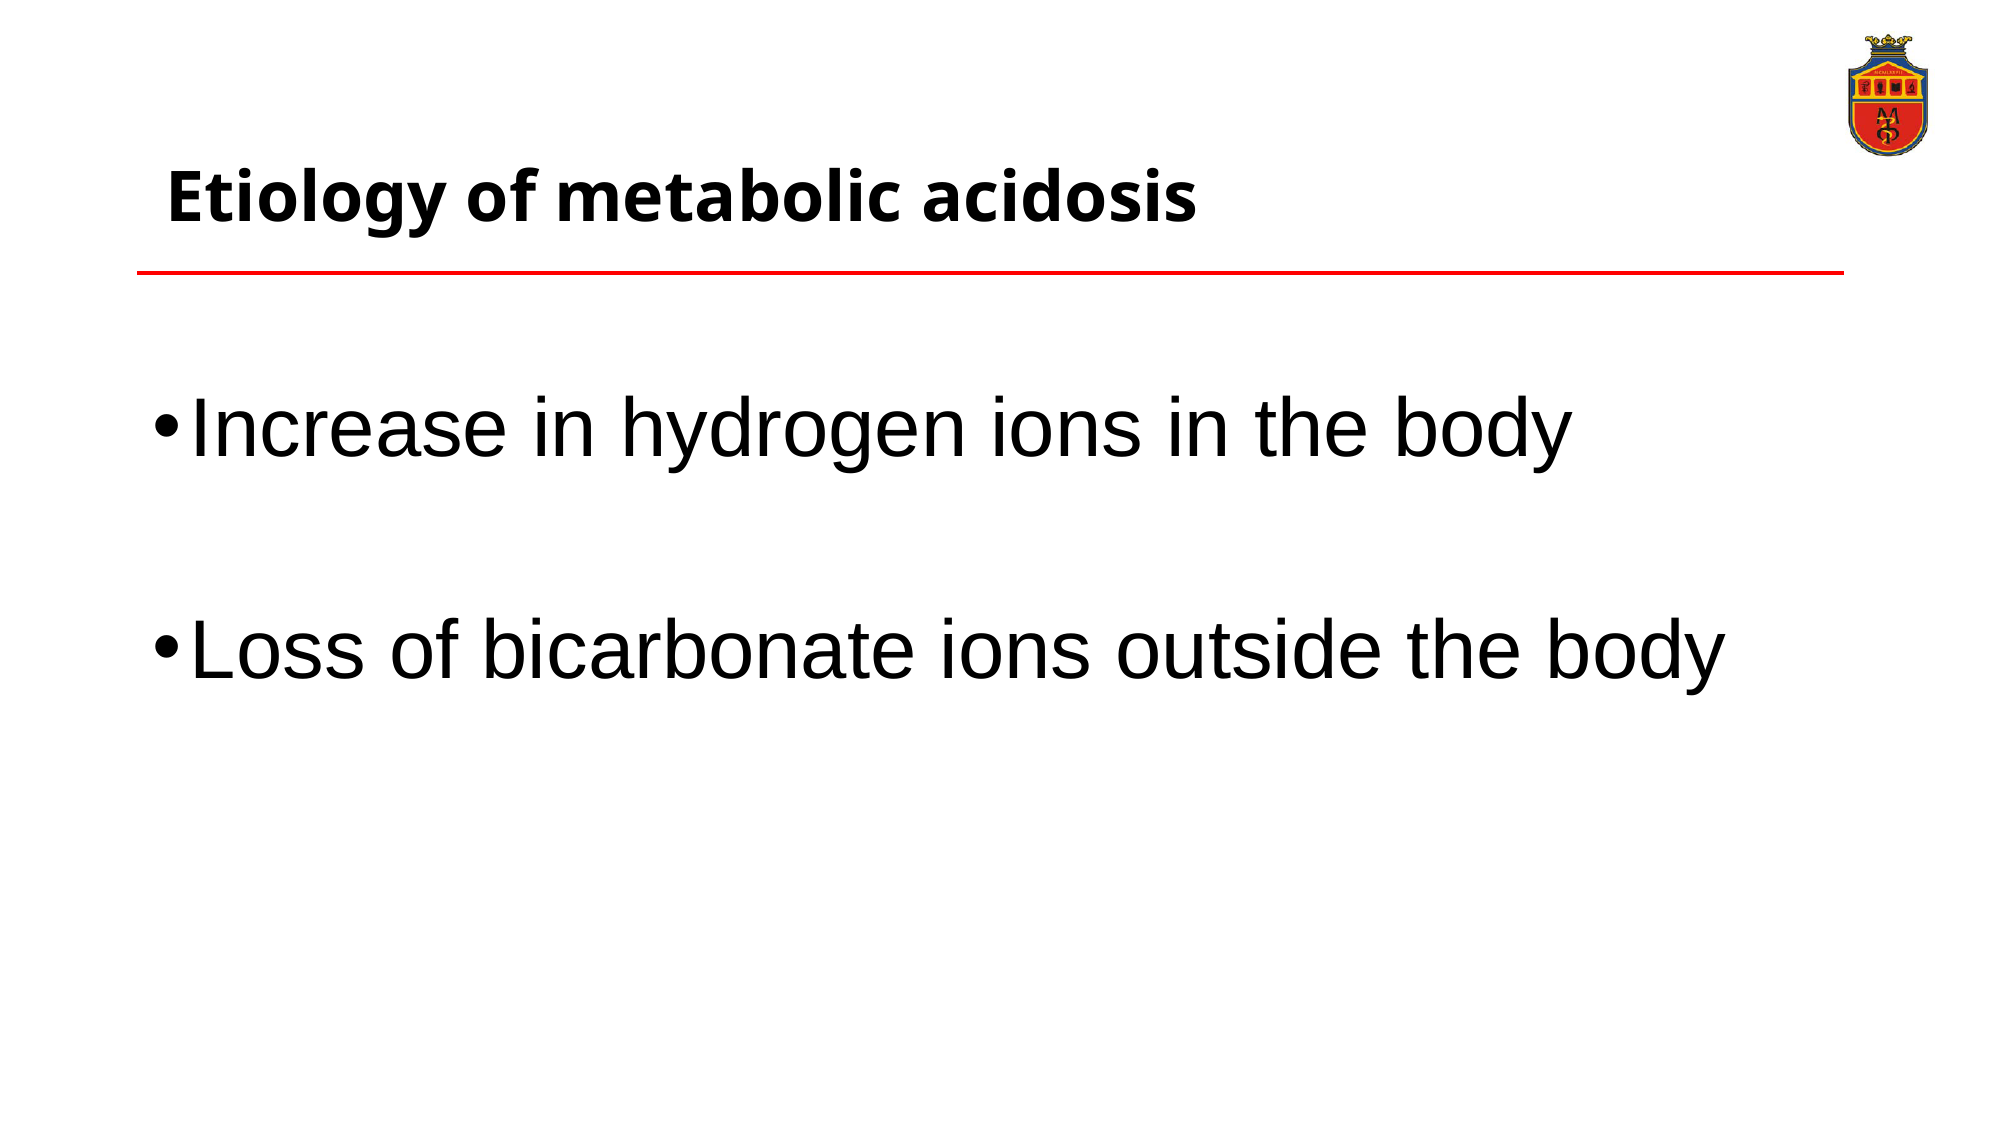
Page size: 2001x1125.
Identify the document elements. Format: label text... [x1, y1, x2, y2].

list Increase in hydrogen ions in the body Loss of bicarbonate ions outside the body [137, 377, 1863, 1014]
picture [1794, 16, 1969, 189]
title Etiology of metabolic acidosis [150, 143, 1850, 244]
